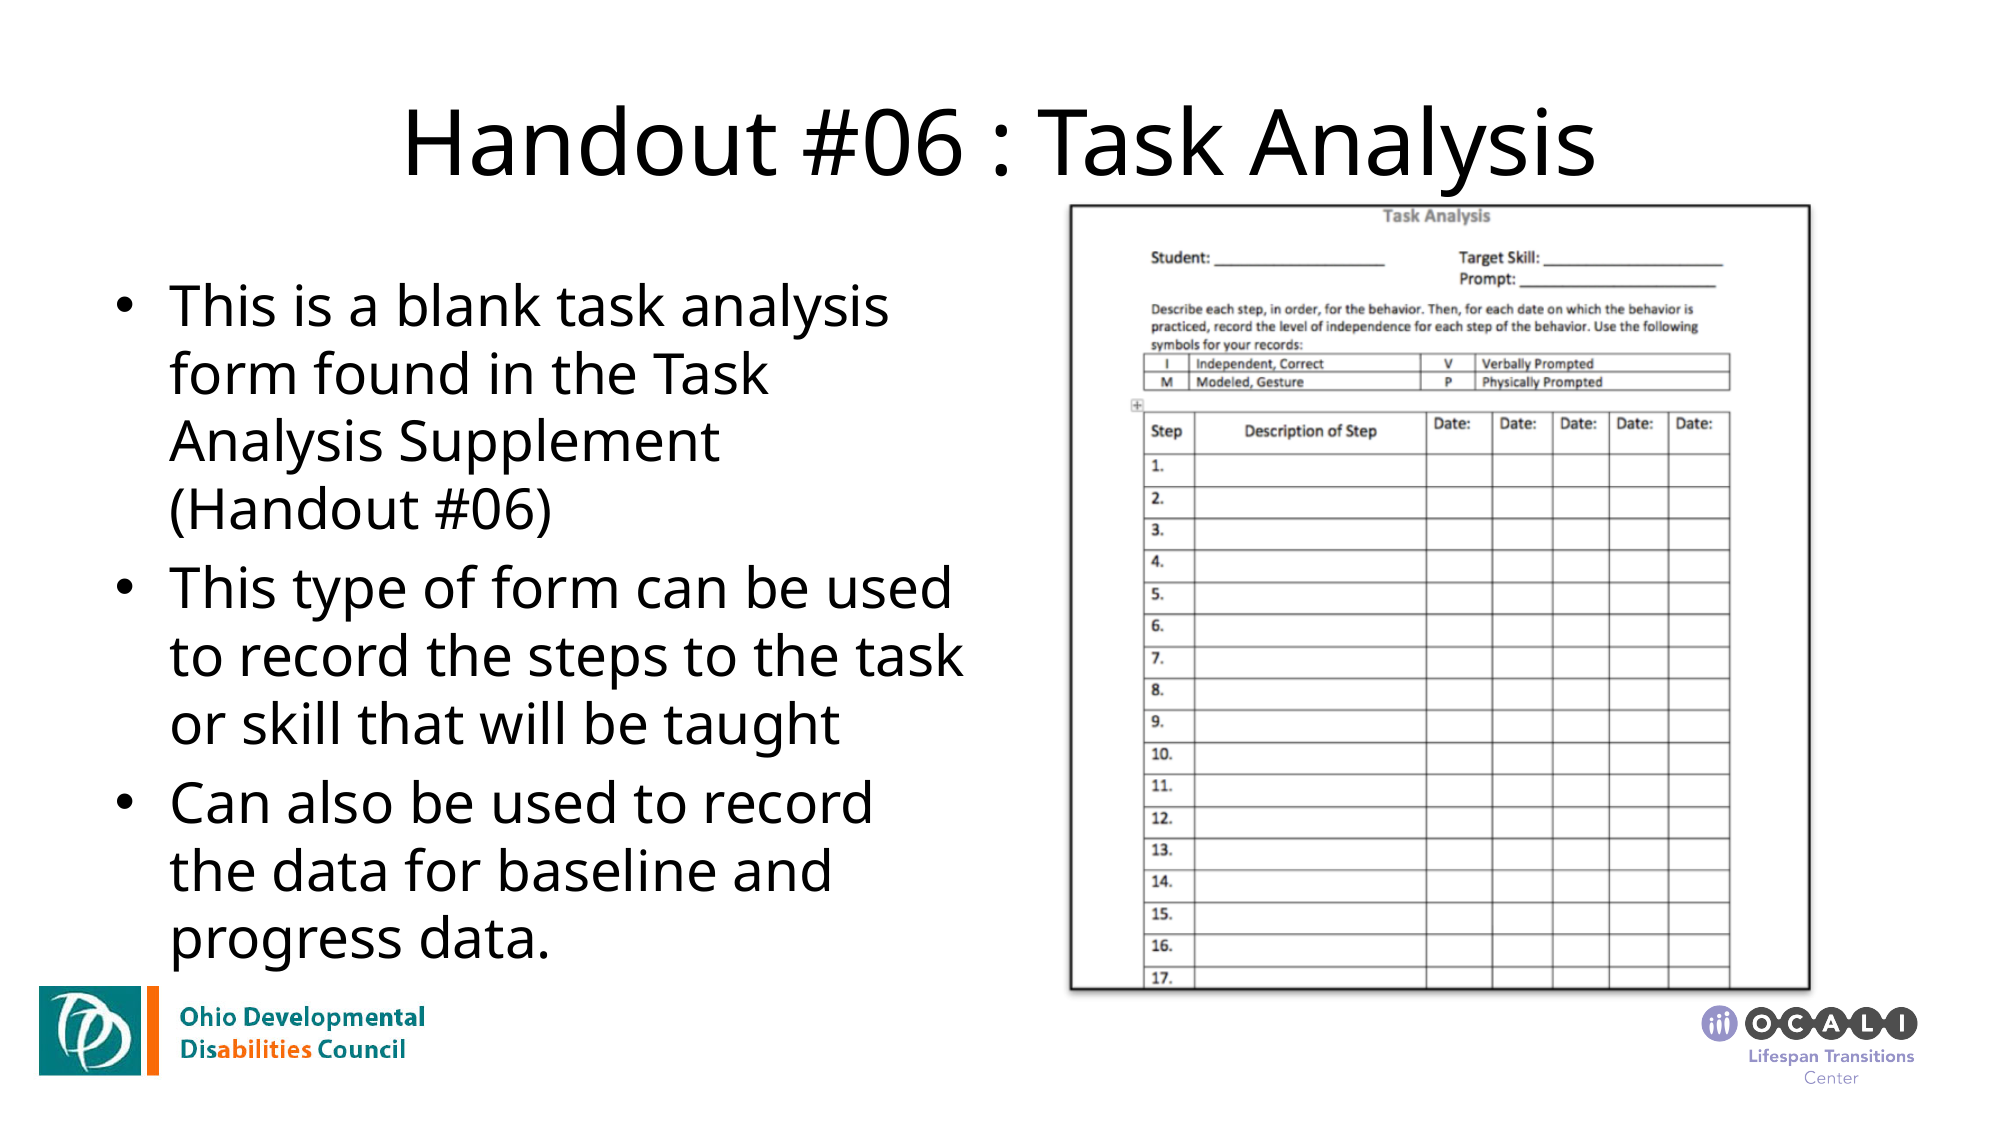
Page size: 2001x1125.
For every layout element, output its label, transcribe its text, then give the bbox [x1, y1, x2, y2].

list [1054, 194, 1821, 1006]
picture [1697, 1001, 1923, 1088]
picture [26, 986, 471, 1085]
list This is a blank task analysis form found in the Task Analysis Supplement (Handout #06) This type of form can be used to record the steps to the task or skill that will be taught Can also be used to record the data for baseline and progress data. [99, 262, 984, 1005]
title Handout #06 : Task Analysis [99, 45, 1900, 233]
